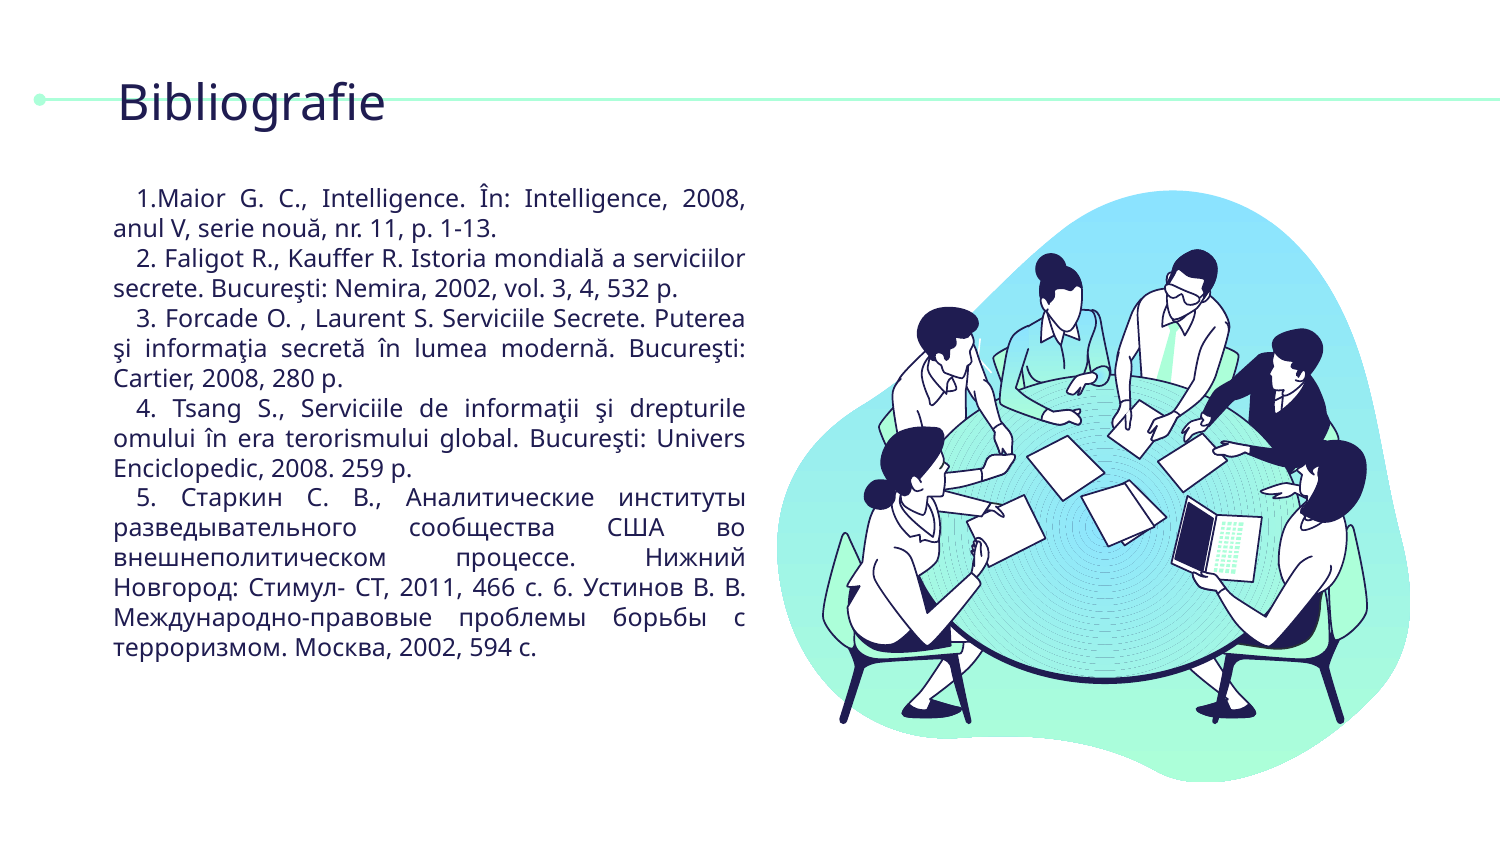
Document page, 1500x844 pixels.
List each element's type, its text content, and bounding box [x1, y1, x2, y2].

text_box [761, 190, 1420, 783]
title Bibliografie [102, 55, 1101, 144]
list 1.Maior G. C., Intelligence. În: Intelligence, 2008, anul V, serie nouă, nr. 11, p. 1-13. 2. Faligot R., Kauffer R. Istoria mondială a serviciilor secrete. Bucureşti: Nemira, 2002, vol. 3, 4, 532 p. 3. Forcade O. , Laurent S. Serviciile Secrete. Puterea şi informaţia secretă în lumea modernă. Bucureşti: Cartier, 2008, 280 p. 4. Tsang S., Serviciile de informaţii şi drepturile omului în era terorismului global. Bucureşti: Univers Enciclopedic, 2008. 259 p. 5. Cтаркин С. В., Аналитические институты разведывательного сообщества США во внешнеполитическом процессе. Нижний Новгород: Стимул- CT, 2011, 466 с. 6. Устинов В. В. Международно-правовые проблемы борьбы с терроризмом. Москва, 2002, 594 с. [98, 167, 762, 560]
